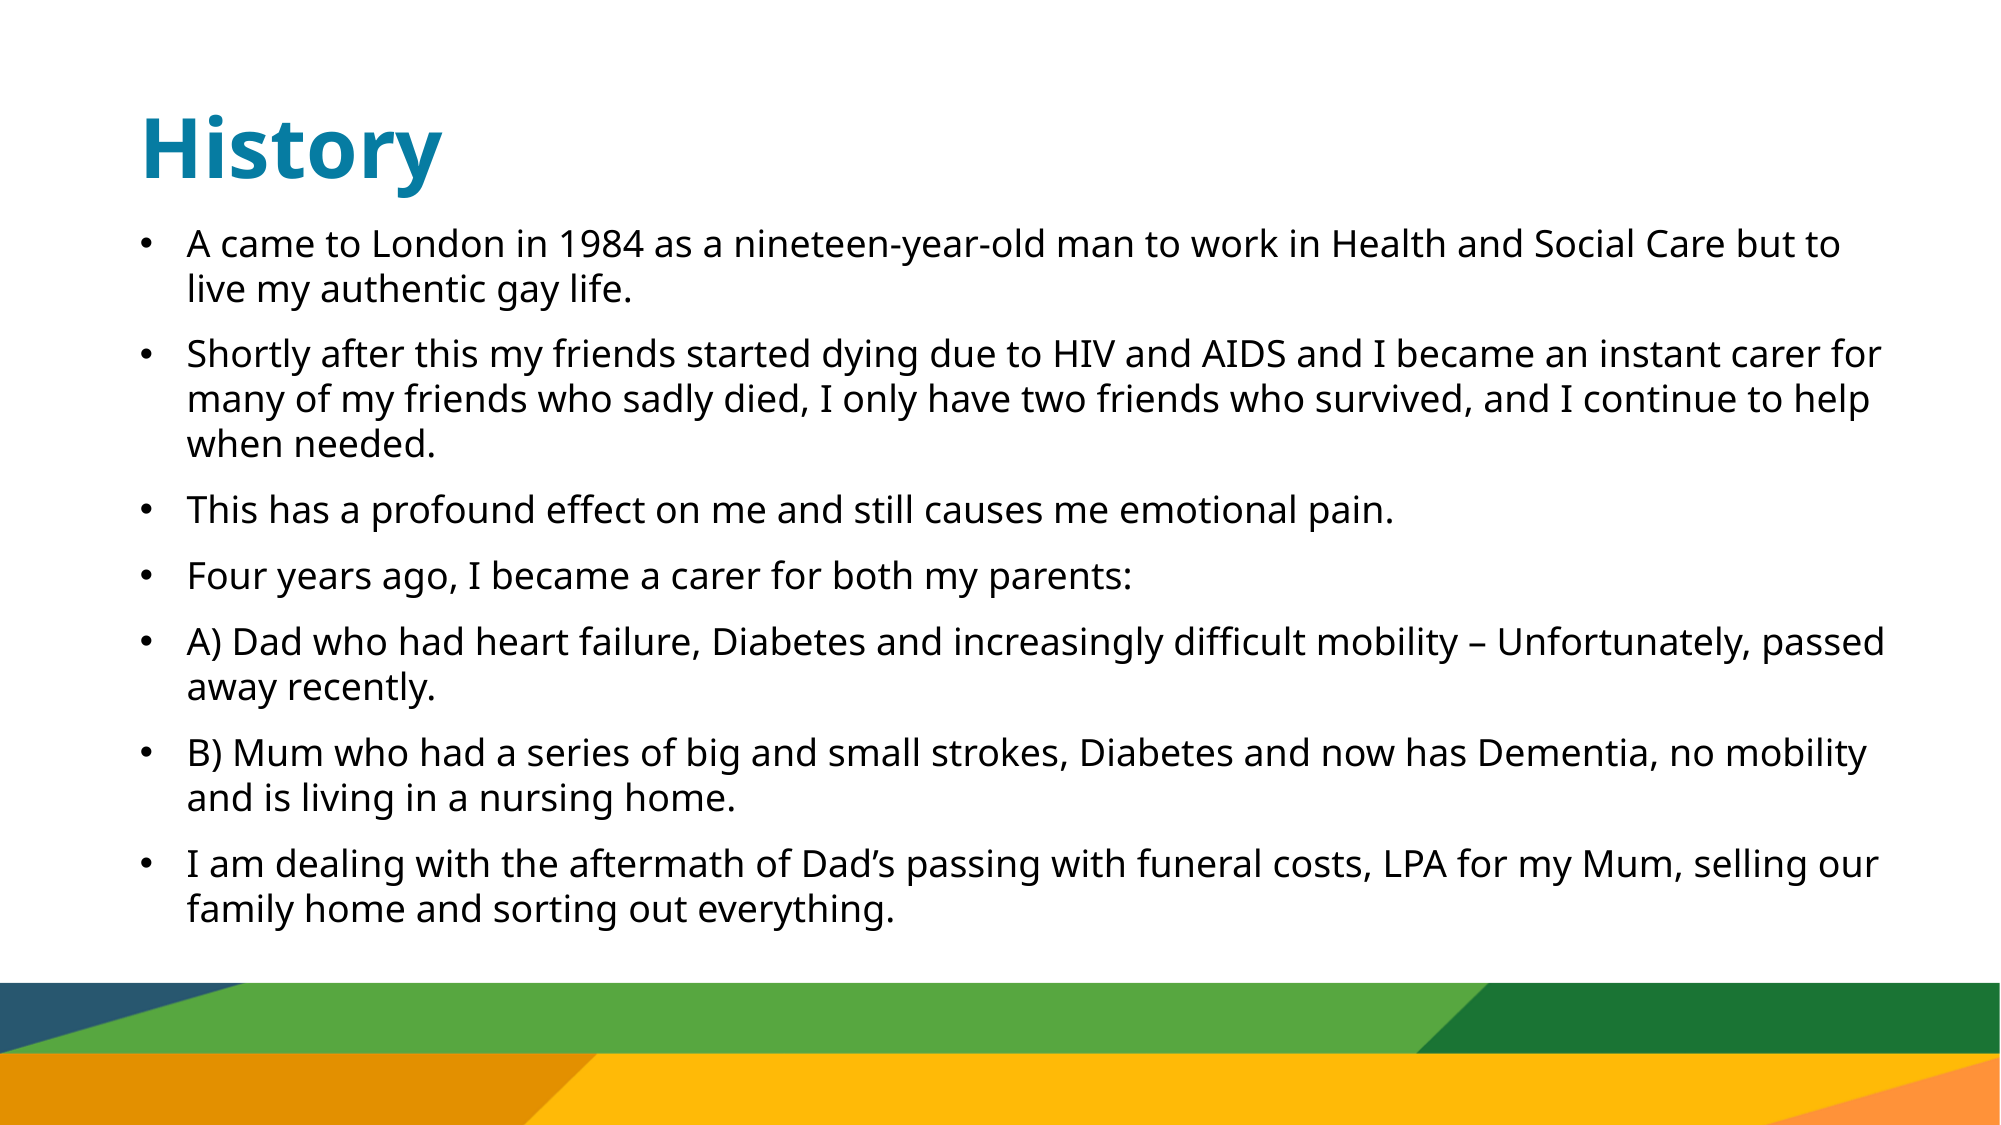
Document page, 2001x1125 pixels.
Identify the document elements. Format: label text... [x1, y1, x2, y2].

list A came to London in 1984 as a nineteen-year-old man to work in Health and Social Care but to live my authentic gay life. Shortly after this my friends started dying due to HIV and AIDS and I became an instant carer for many of my friends who sadly died, I only have two friends who survived, and I continue to help when needed. This has a profound effect on me and still causes me emotional pain. Four years ago, I became a carer for both my parents: A) Dad who had heart failure, Diabetes and increasingly difficult mobility – Unfortunately, passed away recently. B) Mum who had a series of big and small strokes, Diabetes and now has Dementia, no mobility and is living in a nursing home. I am dealing with the aftermath of Dad’s passing with funeral costs, LPA for my Mum, selling our family home and sorting out everything. [125, 212, 1921, 941]
picture [0, 982, 2000, 1125]
title History [125, 99, 1863, 212]
